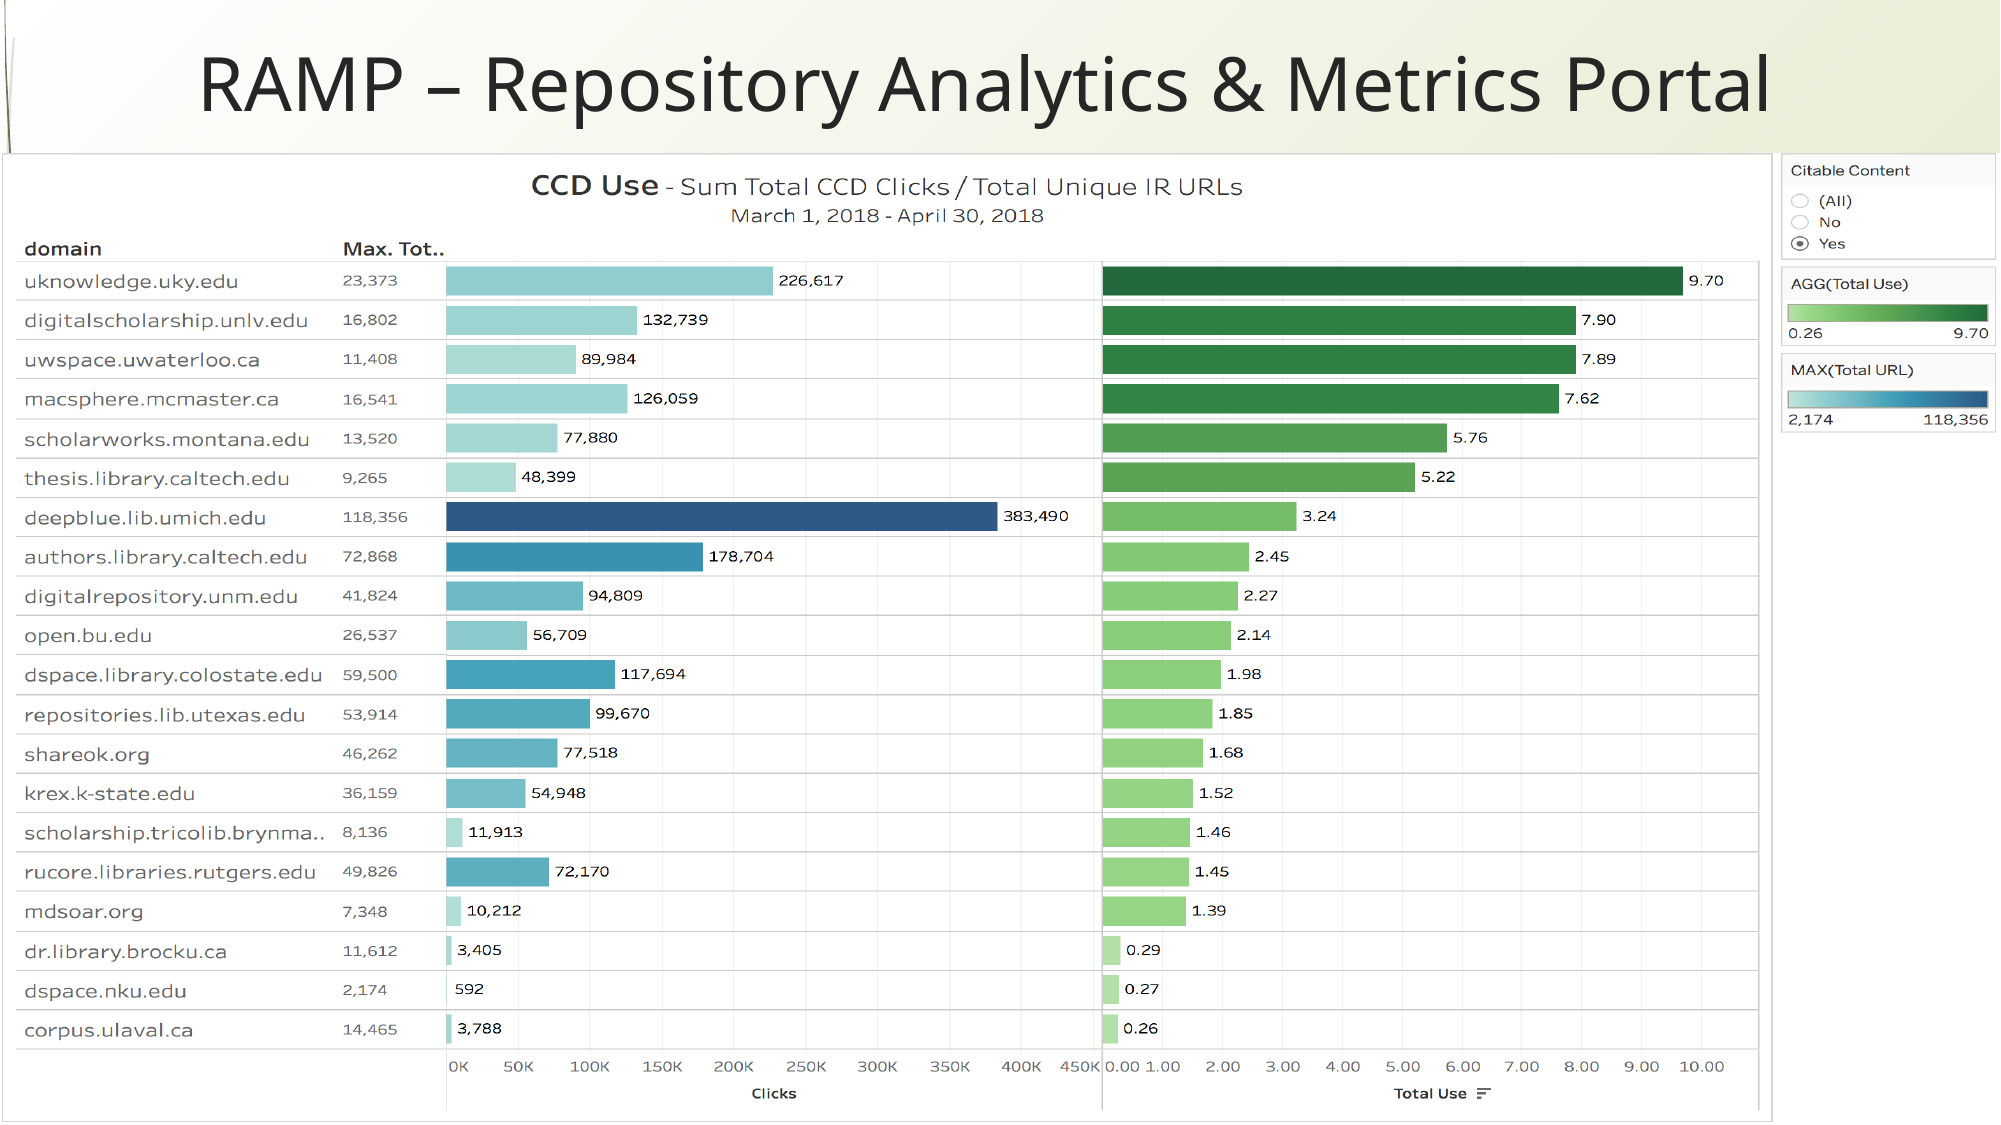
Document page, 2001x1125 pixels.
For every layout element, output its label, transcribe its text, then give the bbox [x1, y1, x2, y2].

title RAMP – Repository Analytics & Metrics Portal [182, 21, 1921, 151]
picture [0, 153, 2000, 1125]
